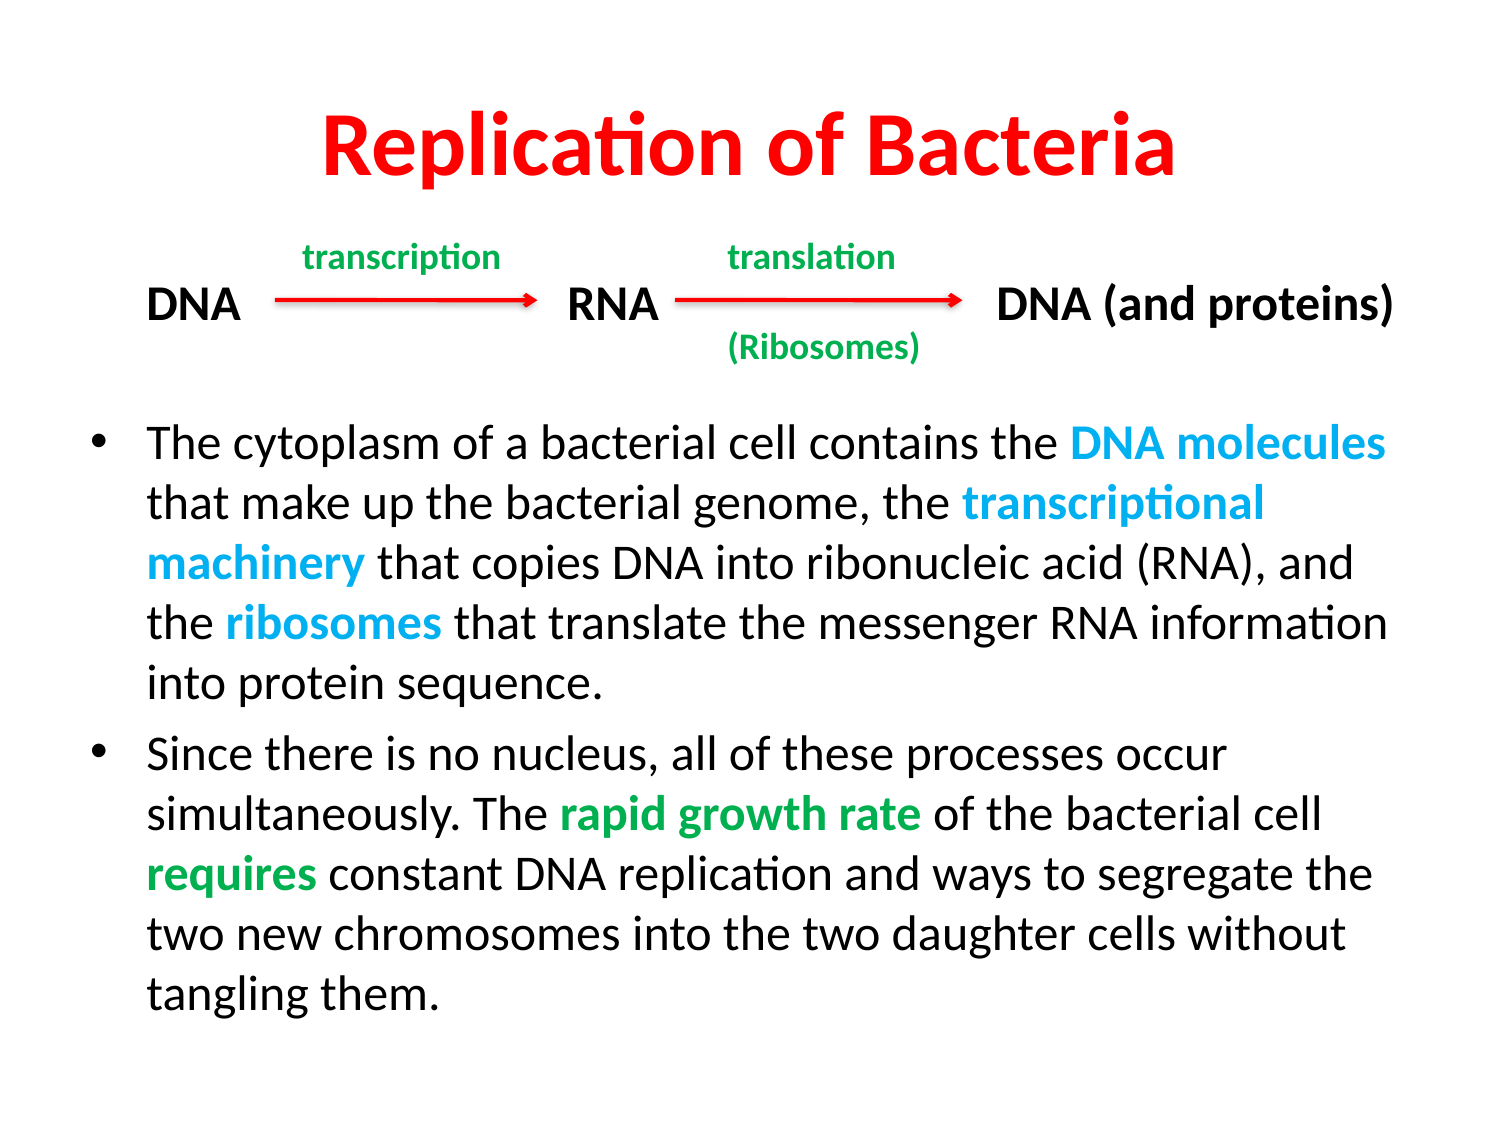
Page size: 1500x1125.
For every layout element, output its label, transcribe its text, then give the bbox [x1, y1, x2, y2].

text_box translation (Ribosomes) [712, 224, 938, 298]
title Replication of Bacteria [75, 45, 1425, 233]
text_box translation (Ribosomes) [712, 310, 938, 375]
list DNA RNA DNA (and proteins) The cytoplasm of a bacterial cell contains the DNA molecules that make up the bacterial genome, the transcriptional machinery that copies DNA into ribonucleic acid (RNA), and the ribosomes that translate the messenger RNA information into protein sequence. Since there is no nucleus, all of these processes occur simultaneously. The rapid growth rate of the bacterial cell requires constant DNA replication and ways to segregate the two new chromosomes into the two daughter cells without tangling them. [75, 262, 1425, 1030]
text_box transcription [287, 224, 525, 285]
